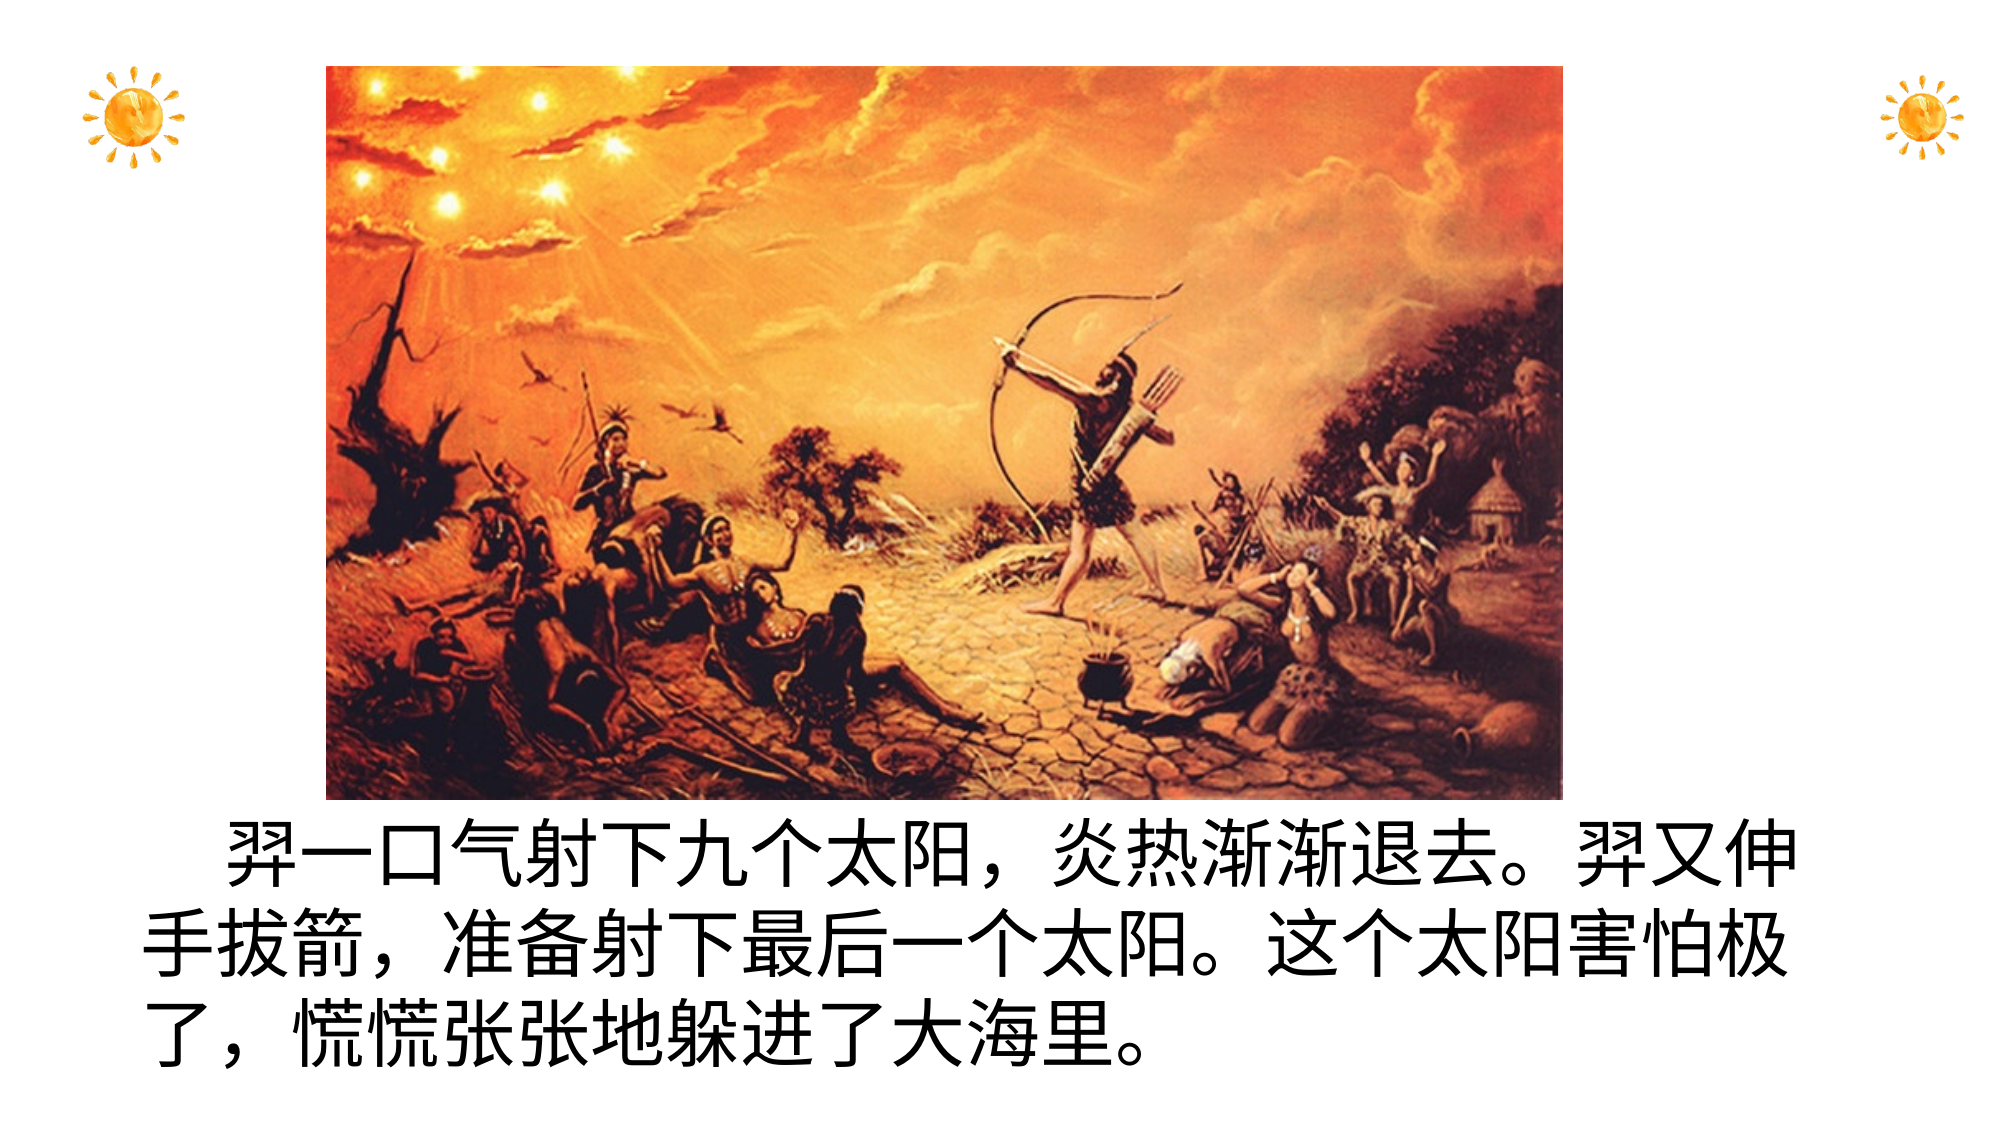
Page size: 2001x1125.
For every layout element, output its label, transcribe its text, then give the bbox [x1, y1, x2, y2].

picture [326, 66, 1563, 800]
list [1880, 75, 1964, 160]
picture [82, 66, 185, 169]
text_box 羿一口气射下九个太阳，炎热渐渐退去。羿又伸手拔箭，准备射下最后一个太阳。这个太阳害怕极了，慌慌张张地躲进了大海里。 [125, 799, 1835, 1085]
